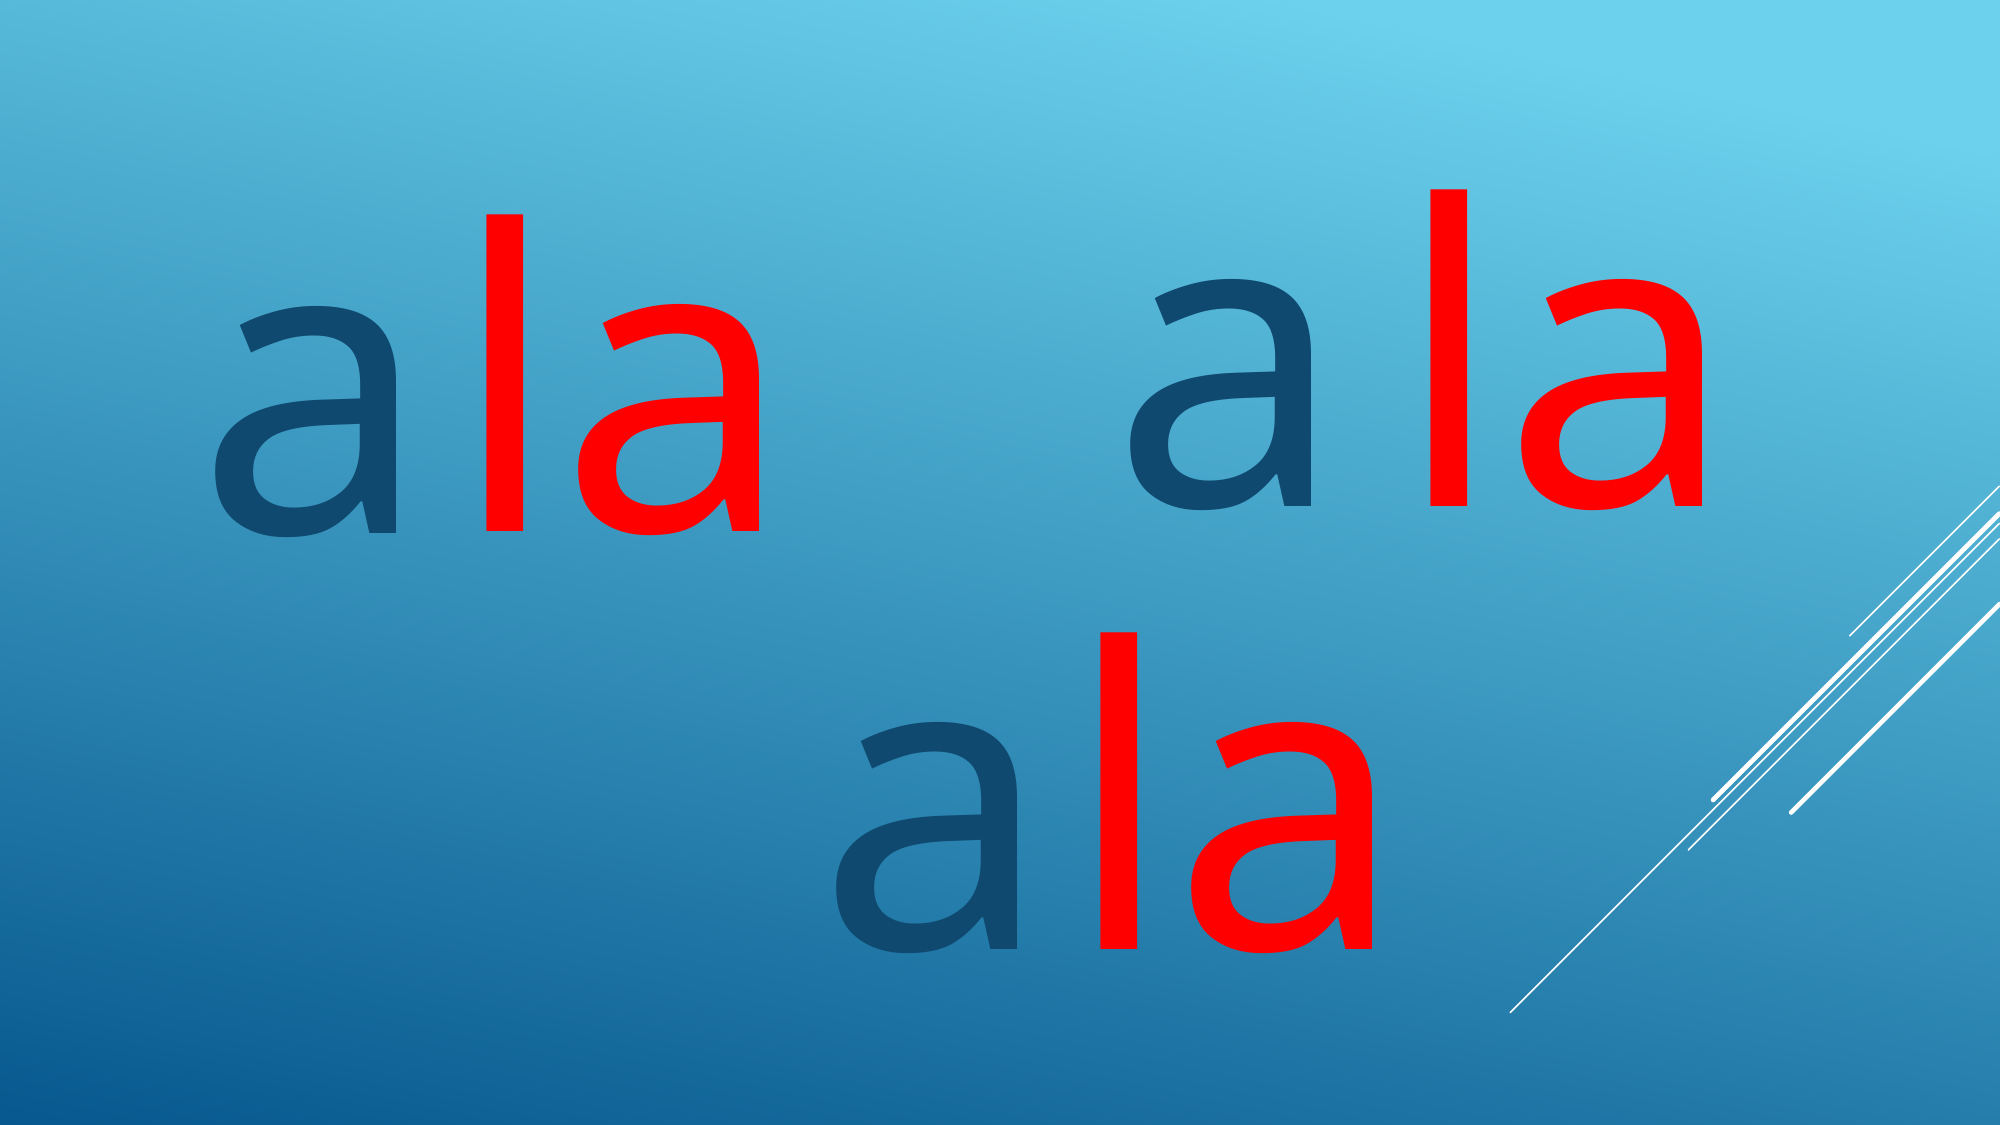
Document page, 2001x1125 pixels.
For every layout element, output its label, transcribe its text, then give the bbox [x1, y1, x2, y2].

text_box a [802, 486, 1050, 1080]
list a [180, 70, 503, 664]
text_box a [1096, 43, 1380, 486]
text_box la [1050, 486, 1455, 1080]
text_box la [436, 68, 841, 662]
text_box la [1380, 43, 1784, 637]
